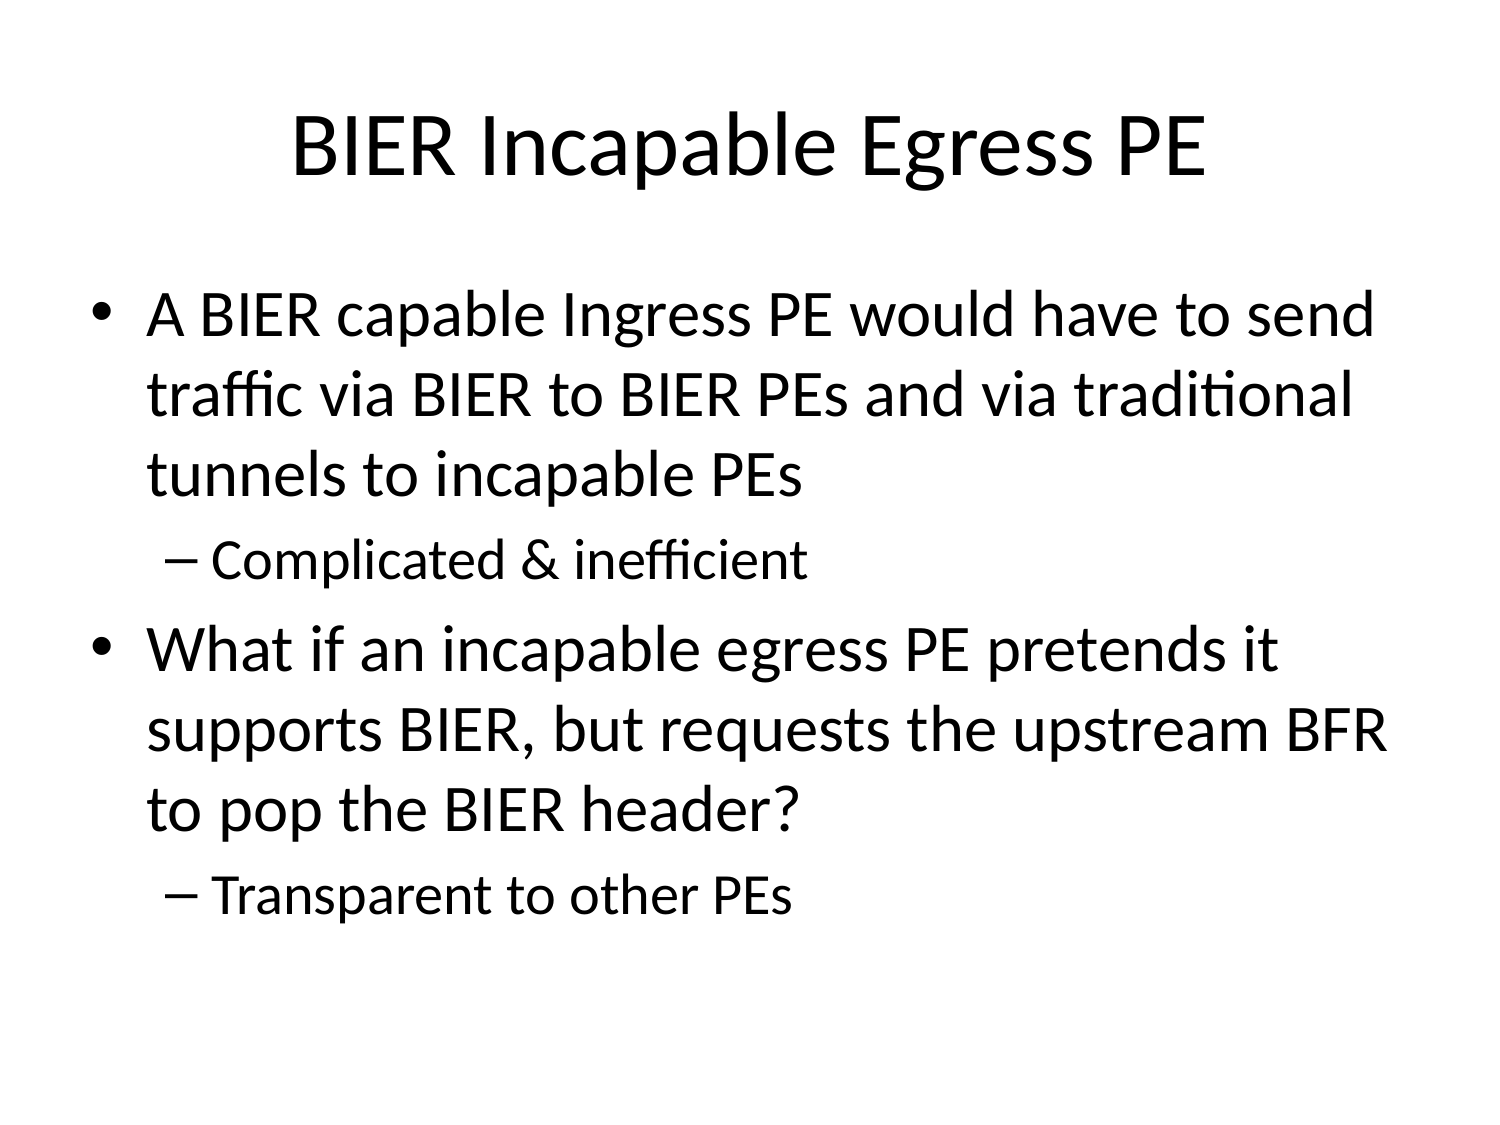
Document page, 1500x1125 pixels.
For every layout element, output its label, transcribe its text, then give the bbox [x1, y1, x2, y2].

title BIER Incapable Egress PE [75, 45, 1425, 233]
list A BIER capable Ingress PE would have to send traffic via BIER to BIER PEs and via traditional tunnels to incapable PEs Complicated & inefficient What if an incapable egress PE pretends it supports BIER, but requests the upstream BFR to pop the BIER header? Transparent to other PEs [75, 262, 1425, 1005]
